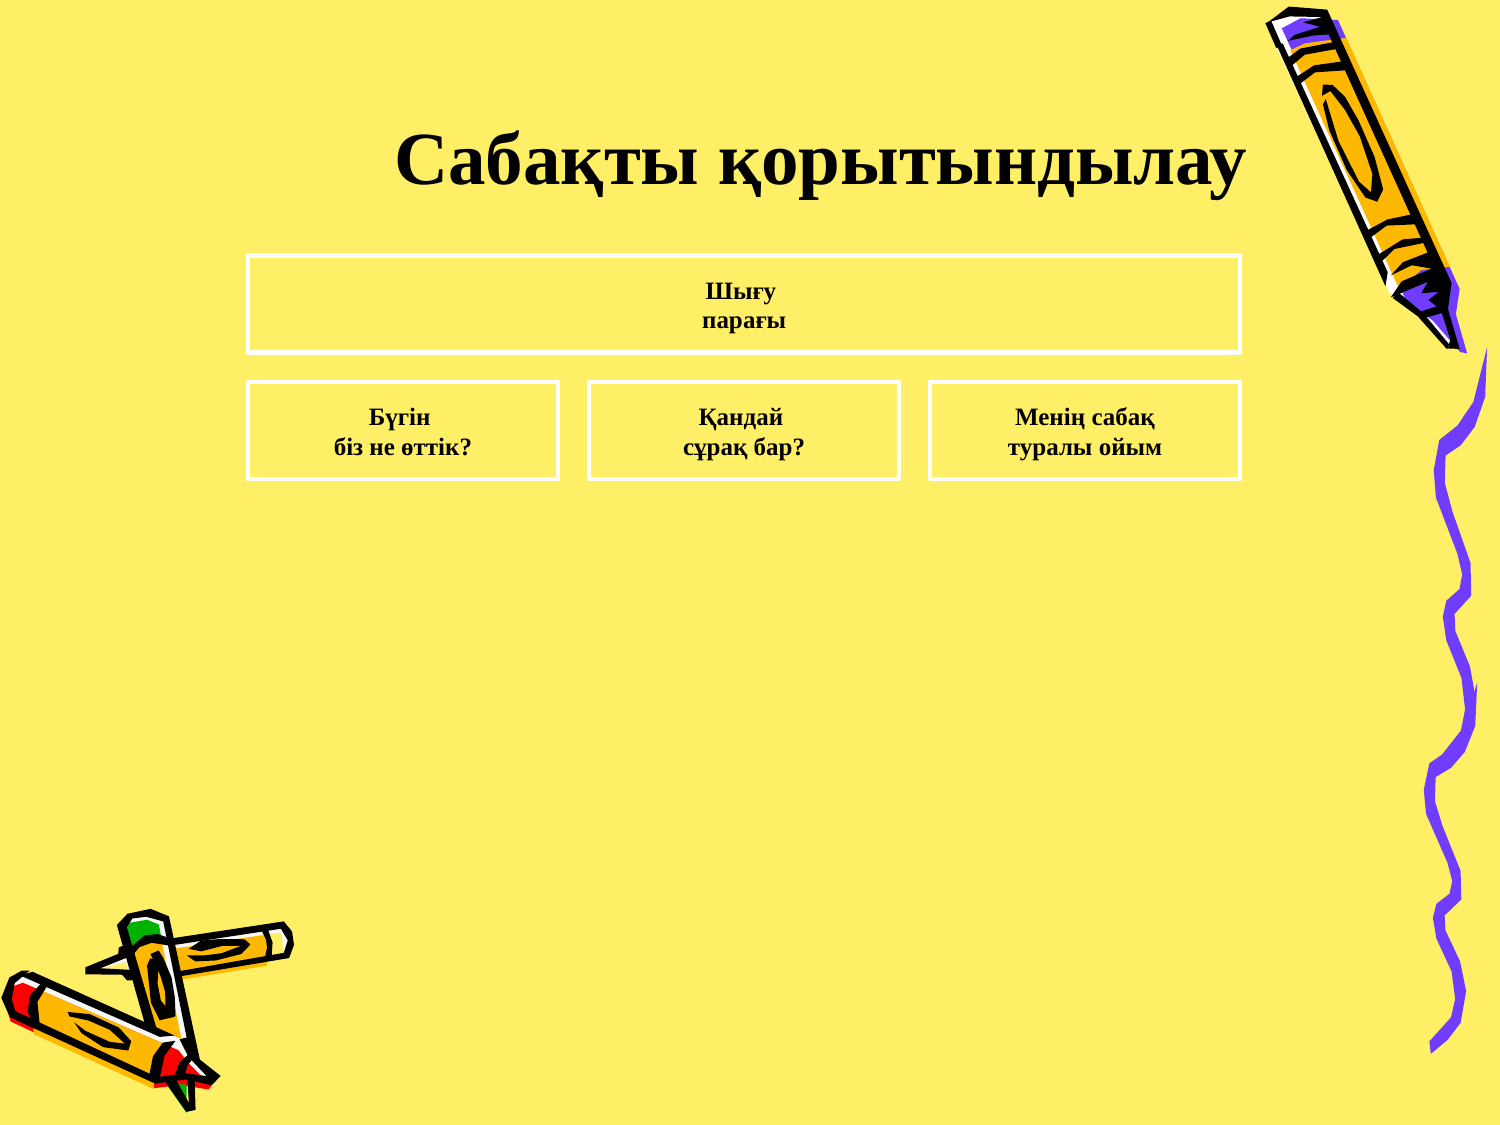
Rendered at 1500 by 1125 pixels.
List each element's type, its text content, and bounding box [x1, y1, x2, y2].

text_box Сабақты қорытындылау [206, 101, 1436, 207]
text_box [123, 255, 1365, 858]
